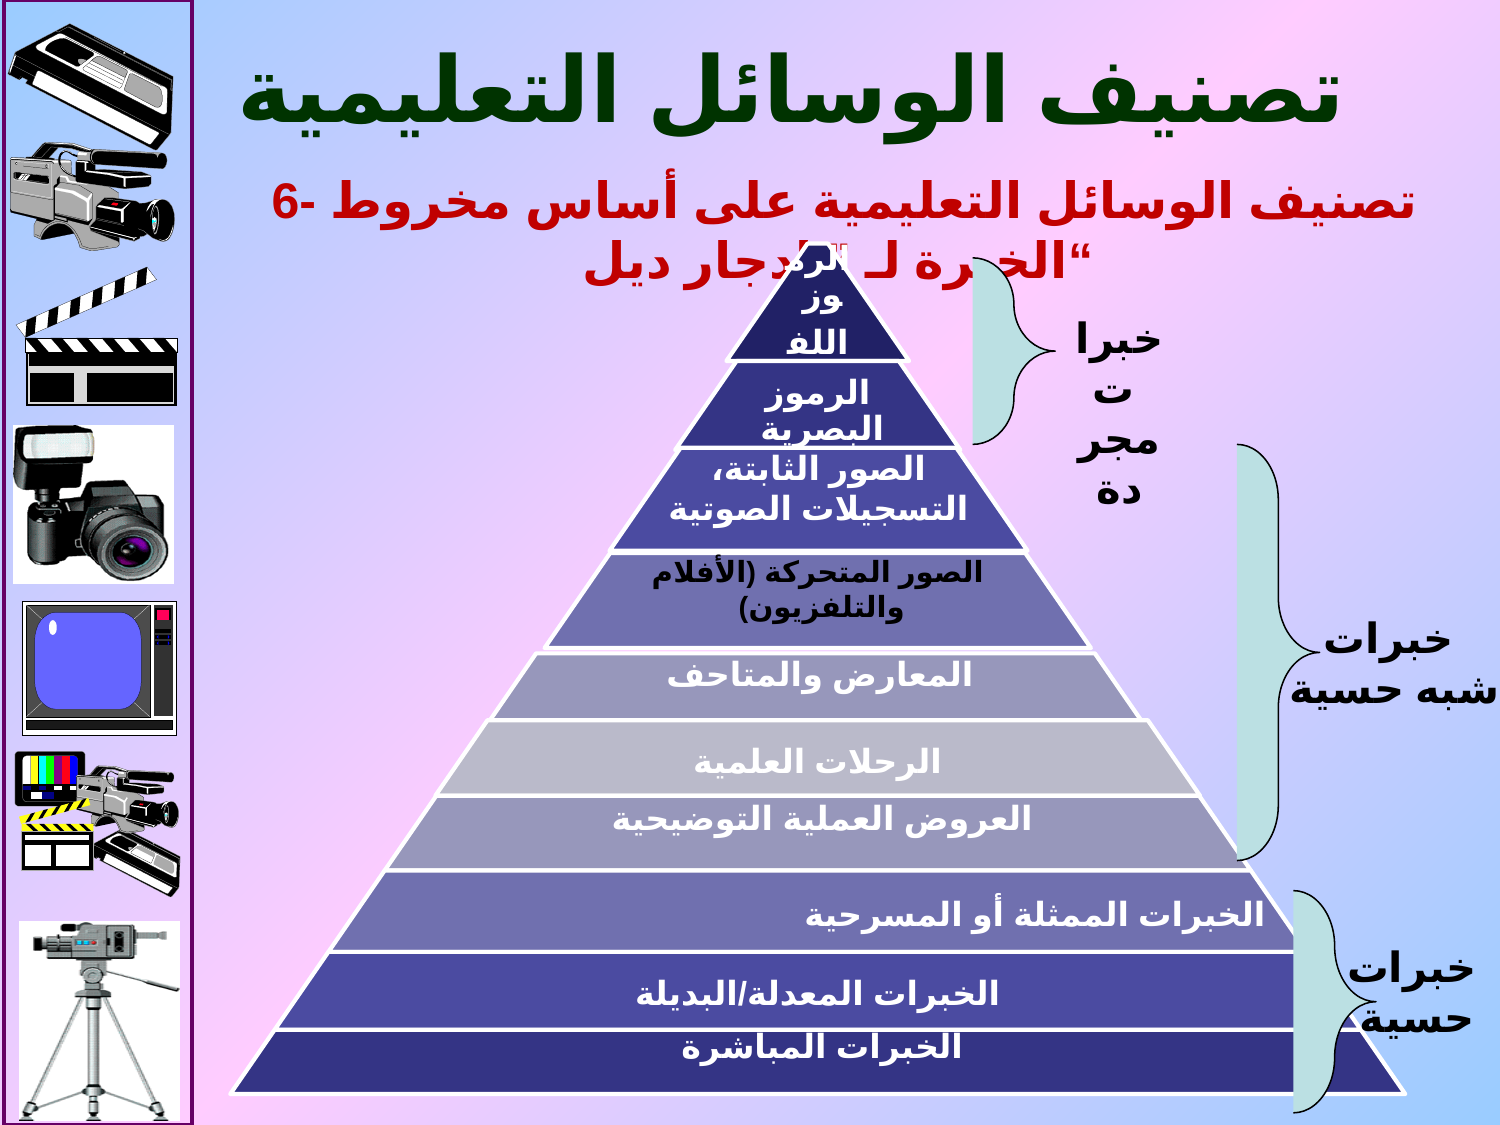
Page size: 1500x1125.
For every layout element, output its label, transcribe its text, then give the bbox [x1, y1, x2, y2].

text_box 6- تصنيف الوسائل التعليمية على أساس مخروط الخبرة لـ ” إدجار ديل“ [188, 160, 1500, 356]
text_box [229, 243, 1406, 1095]
text_box خبرات حسية [1411, 933, 1500, 1049]
text_box [1293, 1104, 1316, 1113]
text_box [4, 0, 192, 160]
text_box [186, 356, 192, 1125]
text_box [5, 21, 184, 1121]
text_box تصنيف الوسائل التعليمية [222, 23, 1362, 149]
text_box خبرات شبه حسية [1411, 604, 1500, 720]
